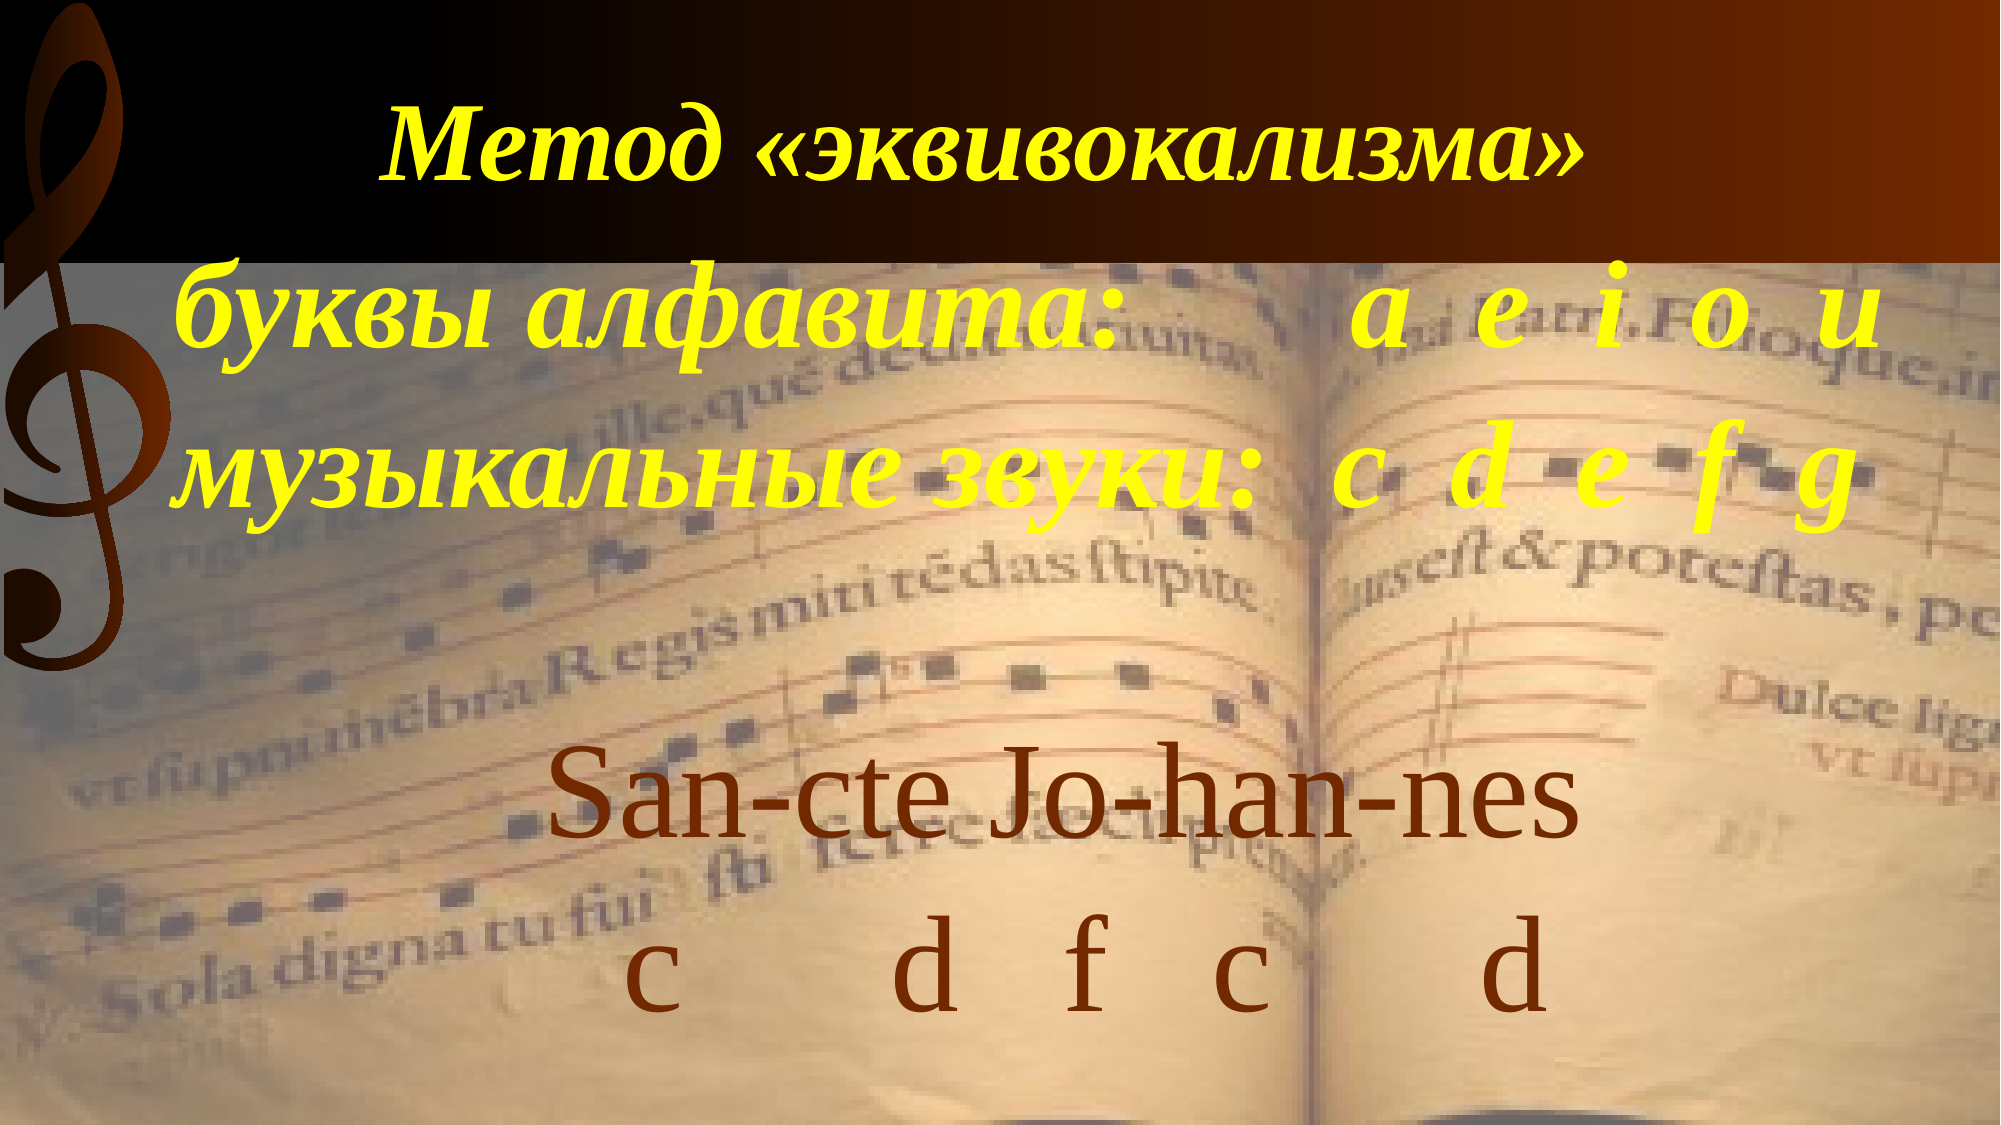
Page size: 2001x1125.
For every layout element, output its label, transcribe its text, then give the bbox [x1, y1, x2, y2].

list буквы алфавита: а е i о u музыкальные звуки: с d е f g San-cte Jo-han-nes с d f с d [158, 231, 1968, 1084]
title Метод «эквивокализма» [225, 32, 1775, 213]
